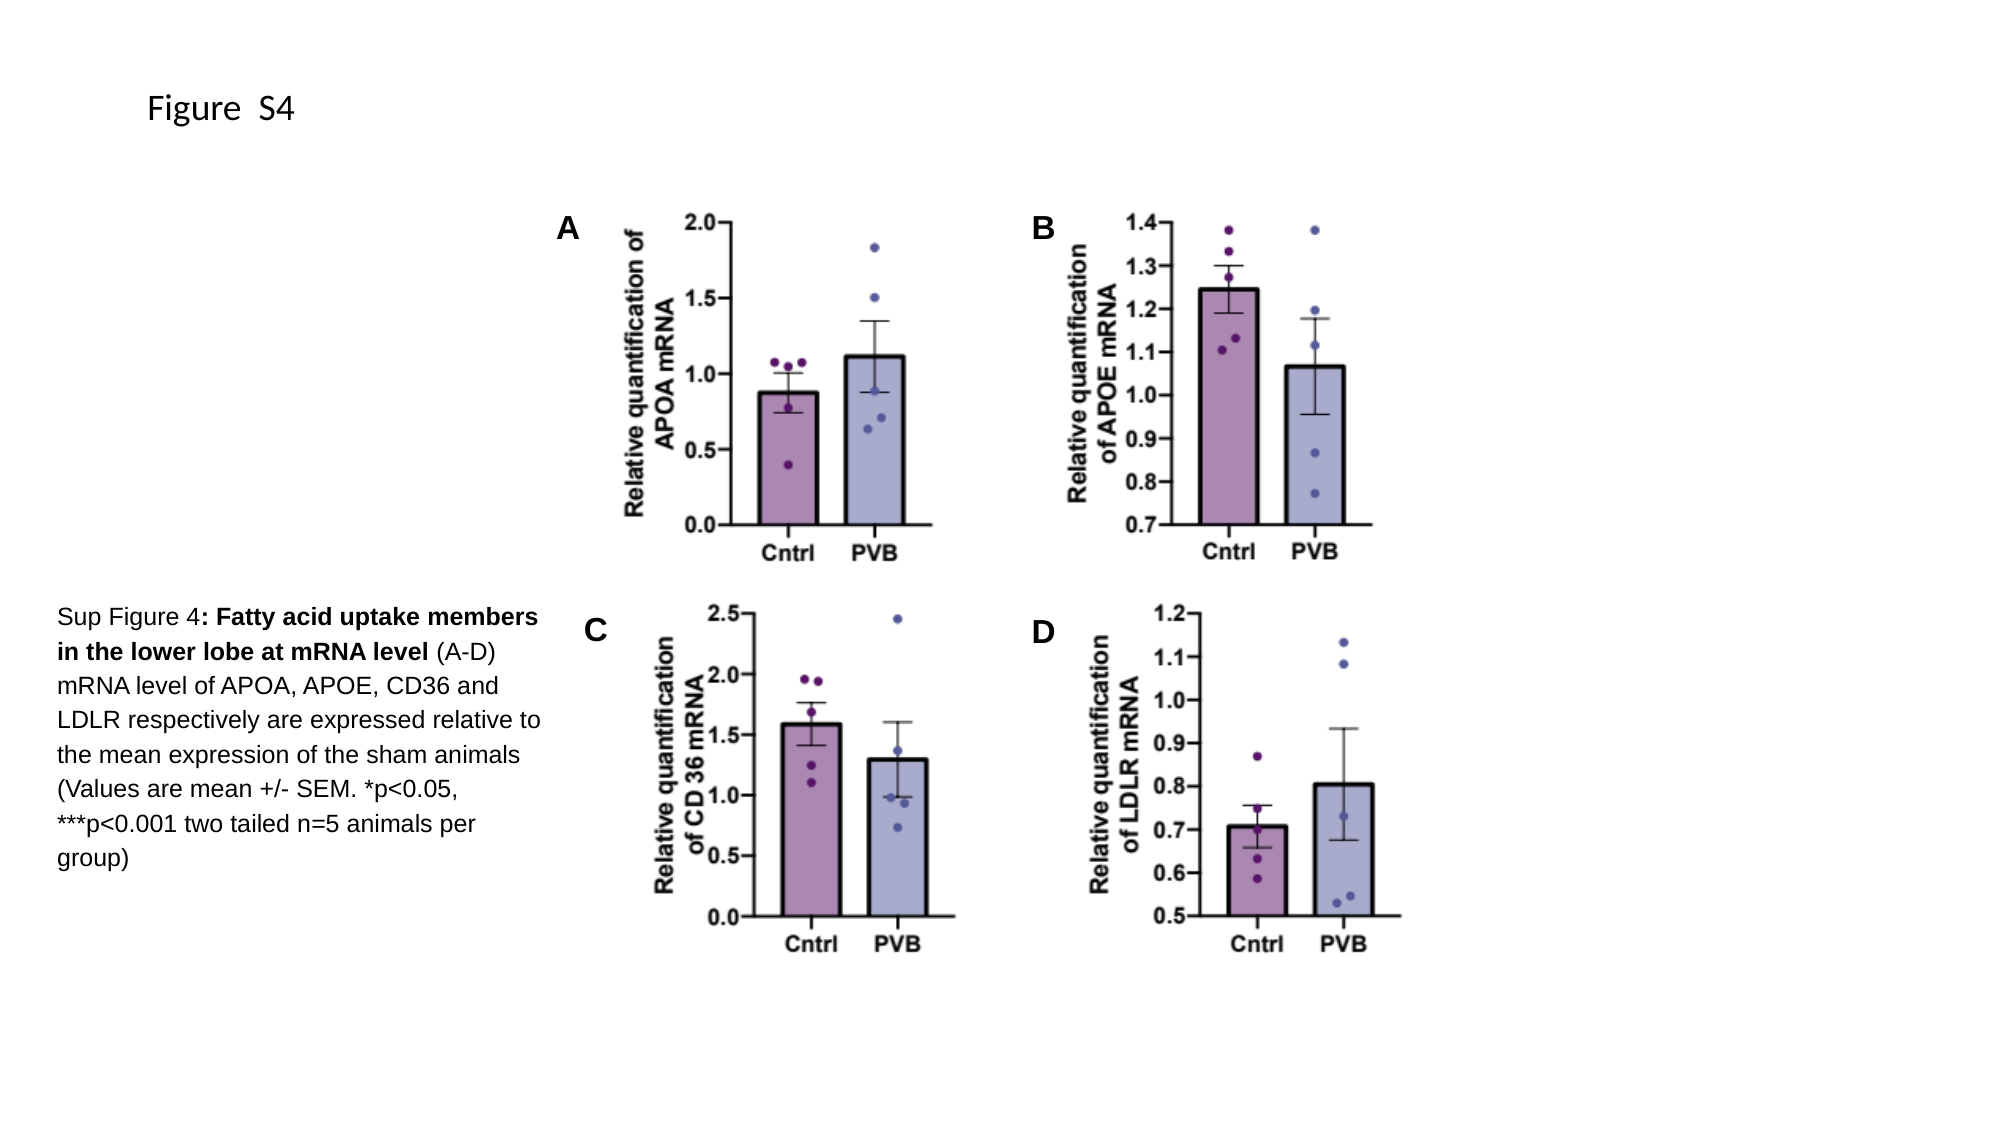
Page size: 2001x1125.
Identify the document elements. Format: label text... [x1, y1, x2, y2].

text_box D [1016, 603, 1071, 658]
picture [1053, 197, 1424, 563]
text_box Sup Figure 4: Fatty acid uptake members in the lower lobe at mRNA level (A-D) mRNA level of APOA, APOE, CD36 and LDLR respectively are expressed relative to the mean expression of the sham animals (Values are mean +/- SEM. *p<0.05, ***p<0.001 two tailed n=5 animals per group) [42, 588, 571, 880]
picture [610, 197, 984, 563]
picture [640, 588, 1007, 954]
text_box Figure S4 [132, 75, 310, 136]
text_box A [541, 198, 596, 254]
picture [1075, 588, 1453, 954]
text_box B [1016, 198, 1053, 254]
text_box C [571, 600, 623, 656]
